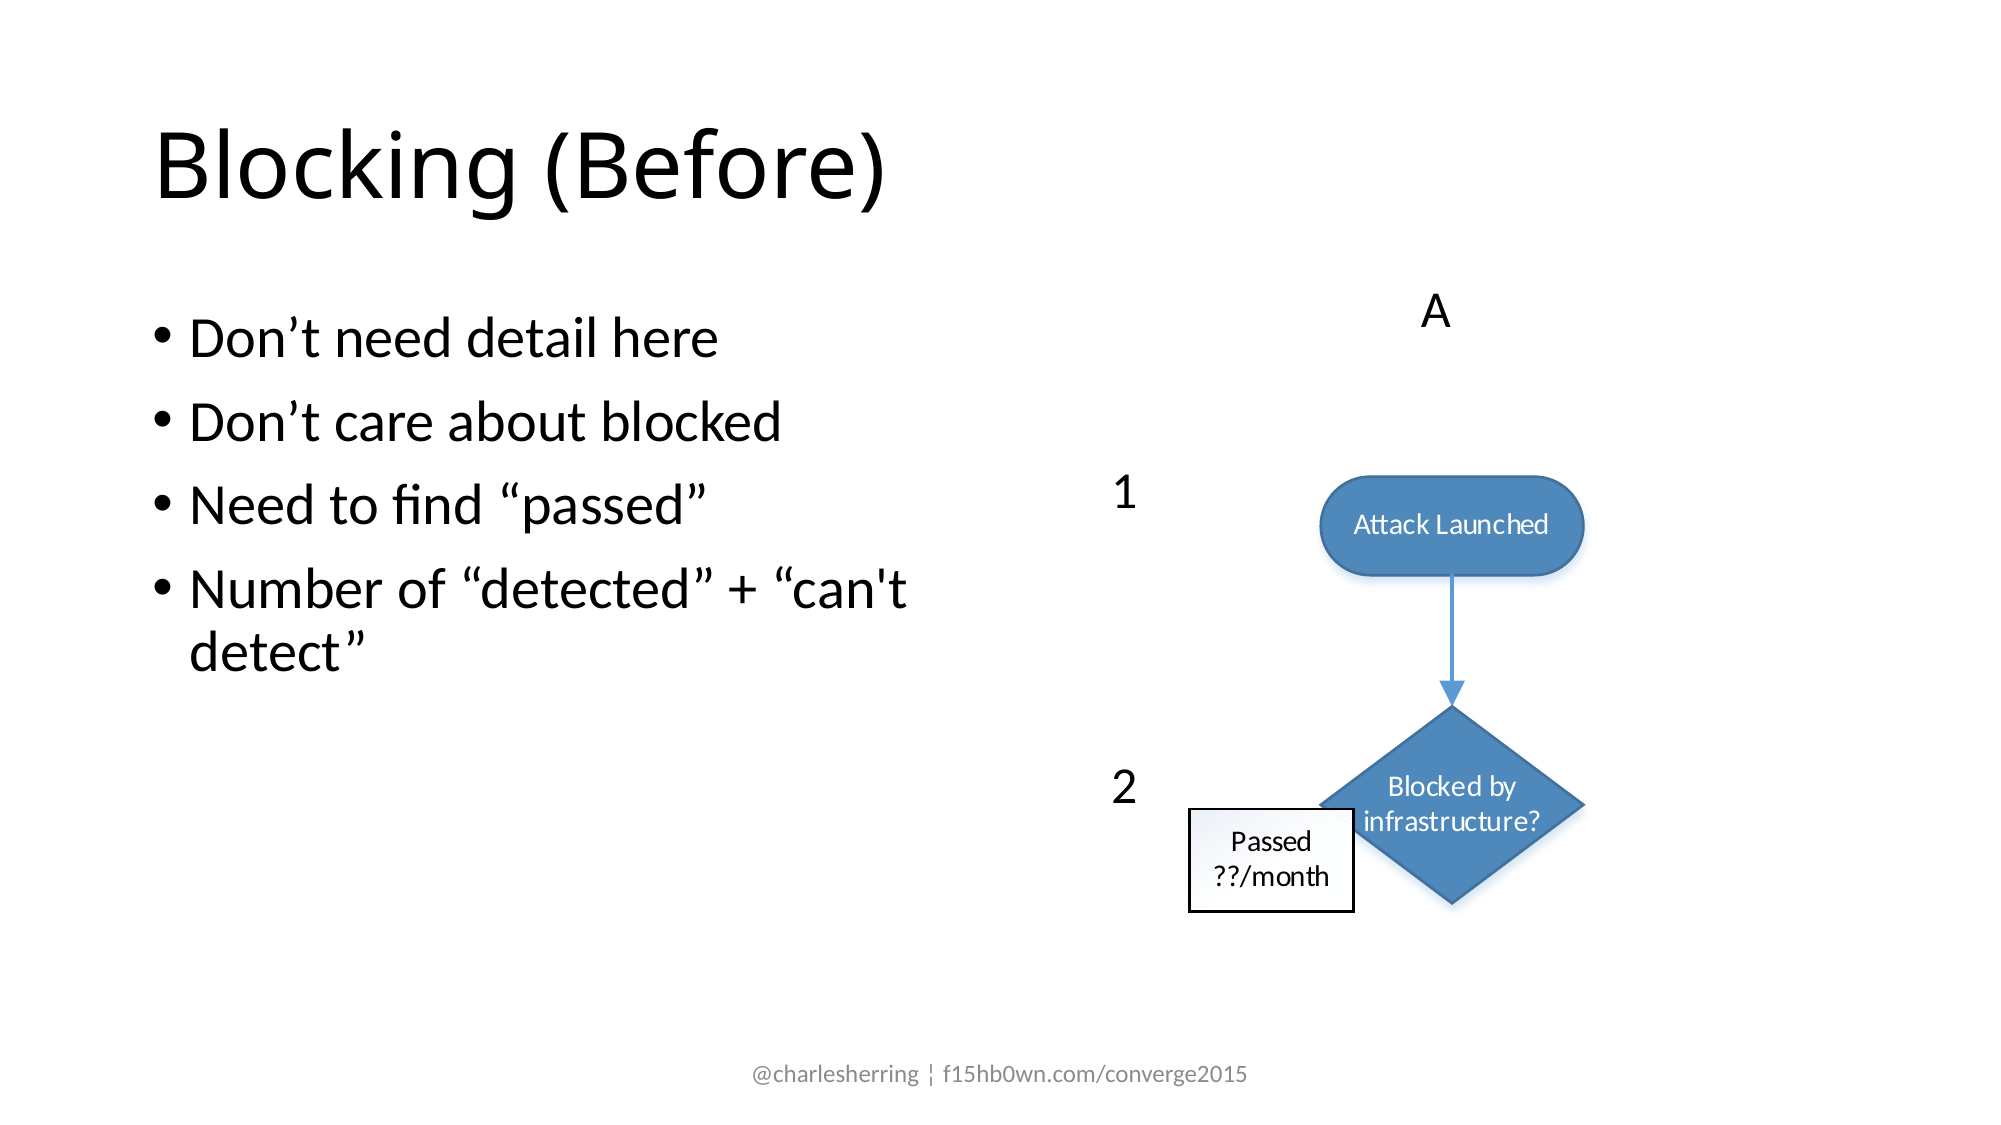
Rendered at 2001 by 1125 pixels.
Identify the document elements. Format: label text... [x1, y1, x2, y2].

title Blocking (Before) [137, 59, 1863, 278]
footer @charlesherring ¦ f15hb0wn.com/converge2015 [662, 1042, 1338, 1103]
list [1019, 262, 1598, 925]
list Don’t need detail here Don’t care about blocked Need to find “passed” Number of “detected” + “can't detect” [137, 299, 988, 1014]
